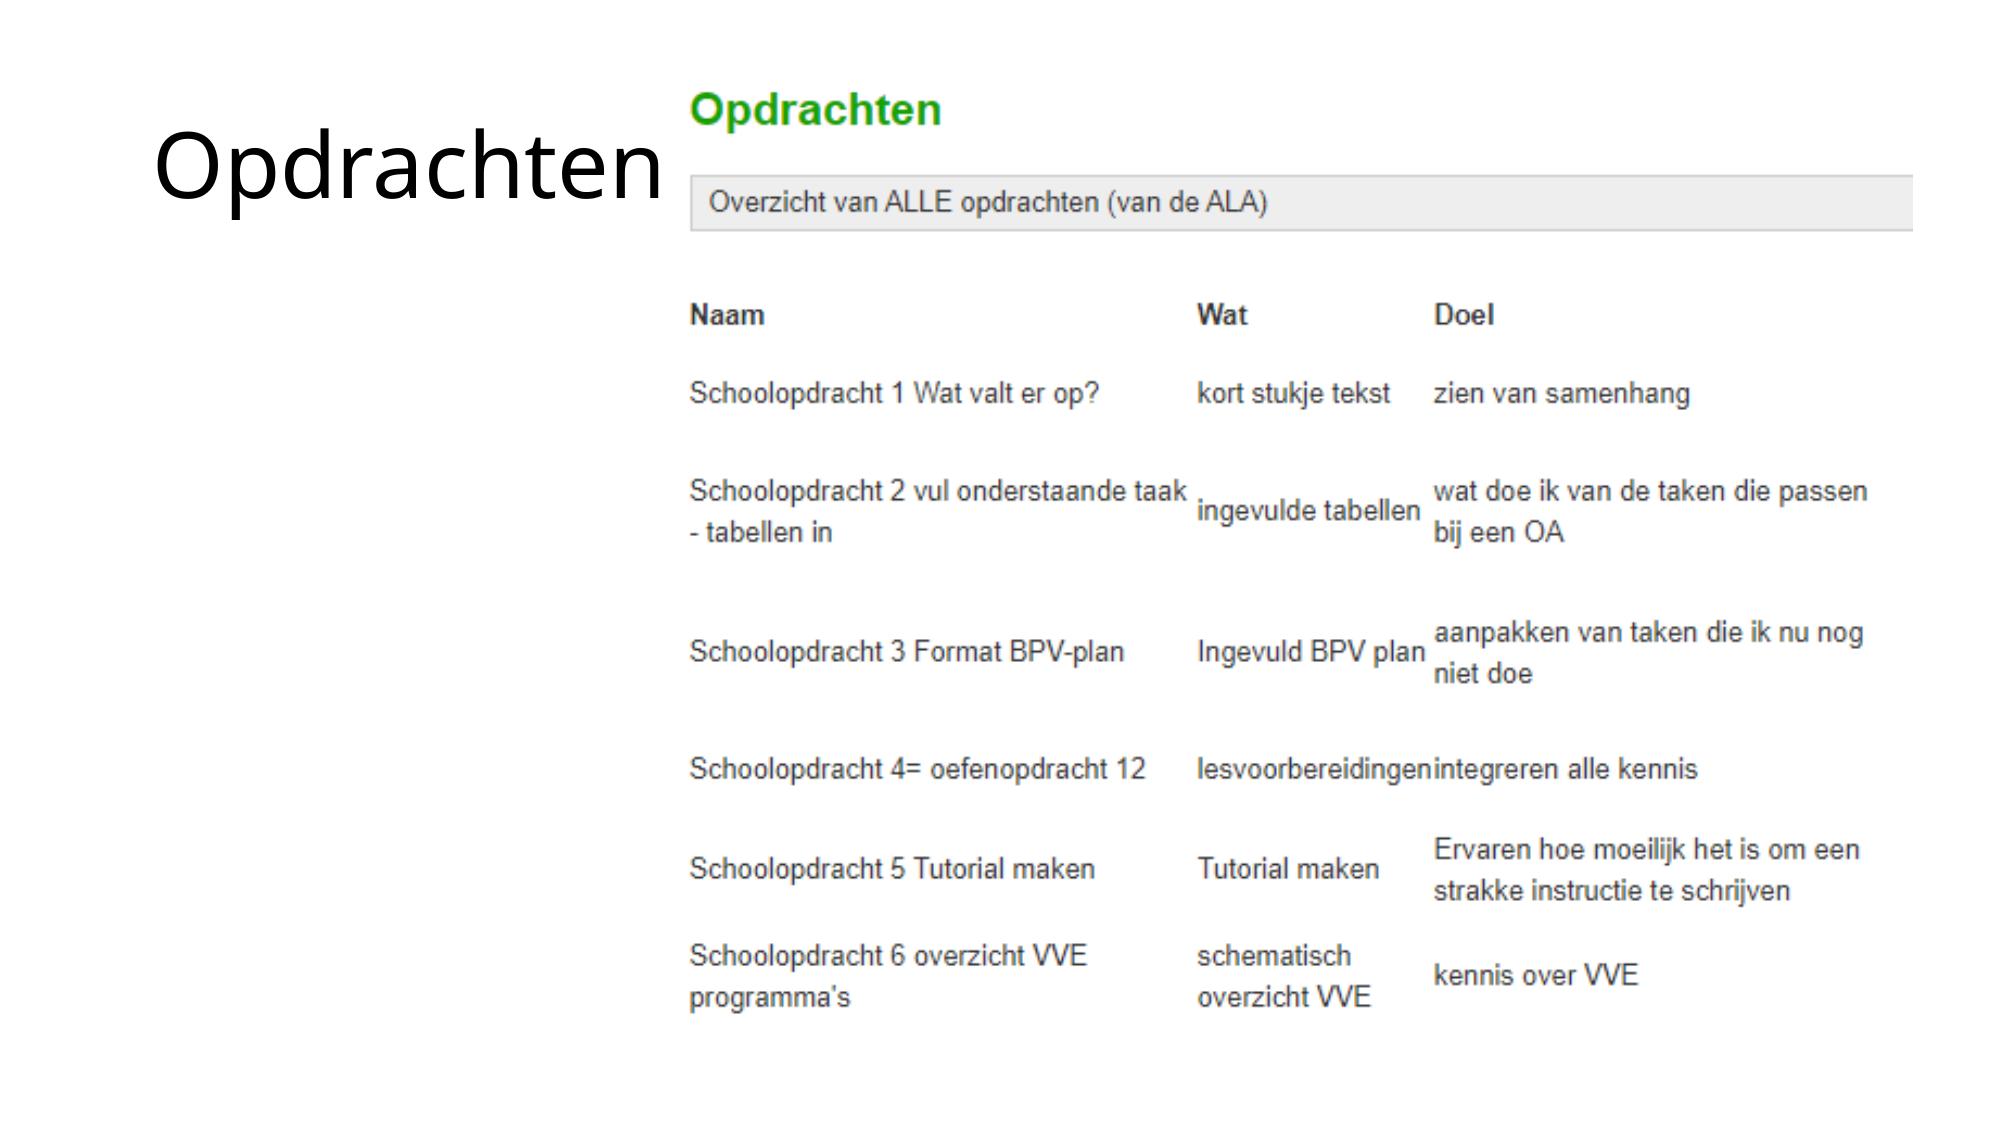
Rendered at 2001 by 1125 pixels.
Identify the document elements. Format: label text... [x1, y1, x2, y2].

title Opdrachten [137, 59, 1863, 278]
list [680, 82, 1913, 1066]
